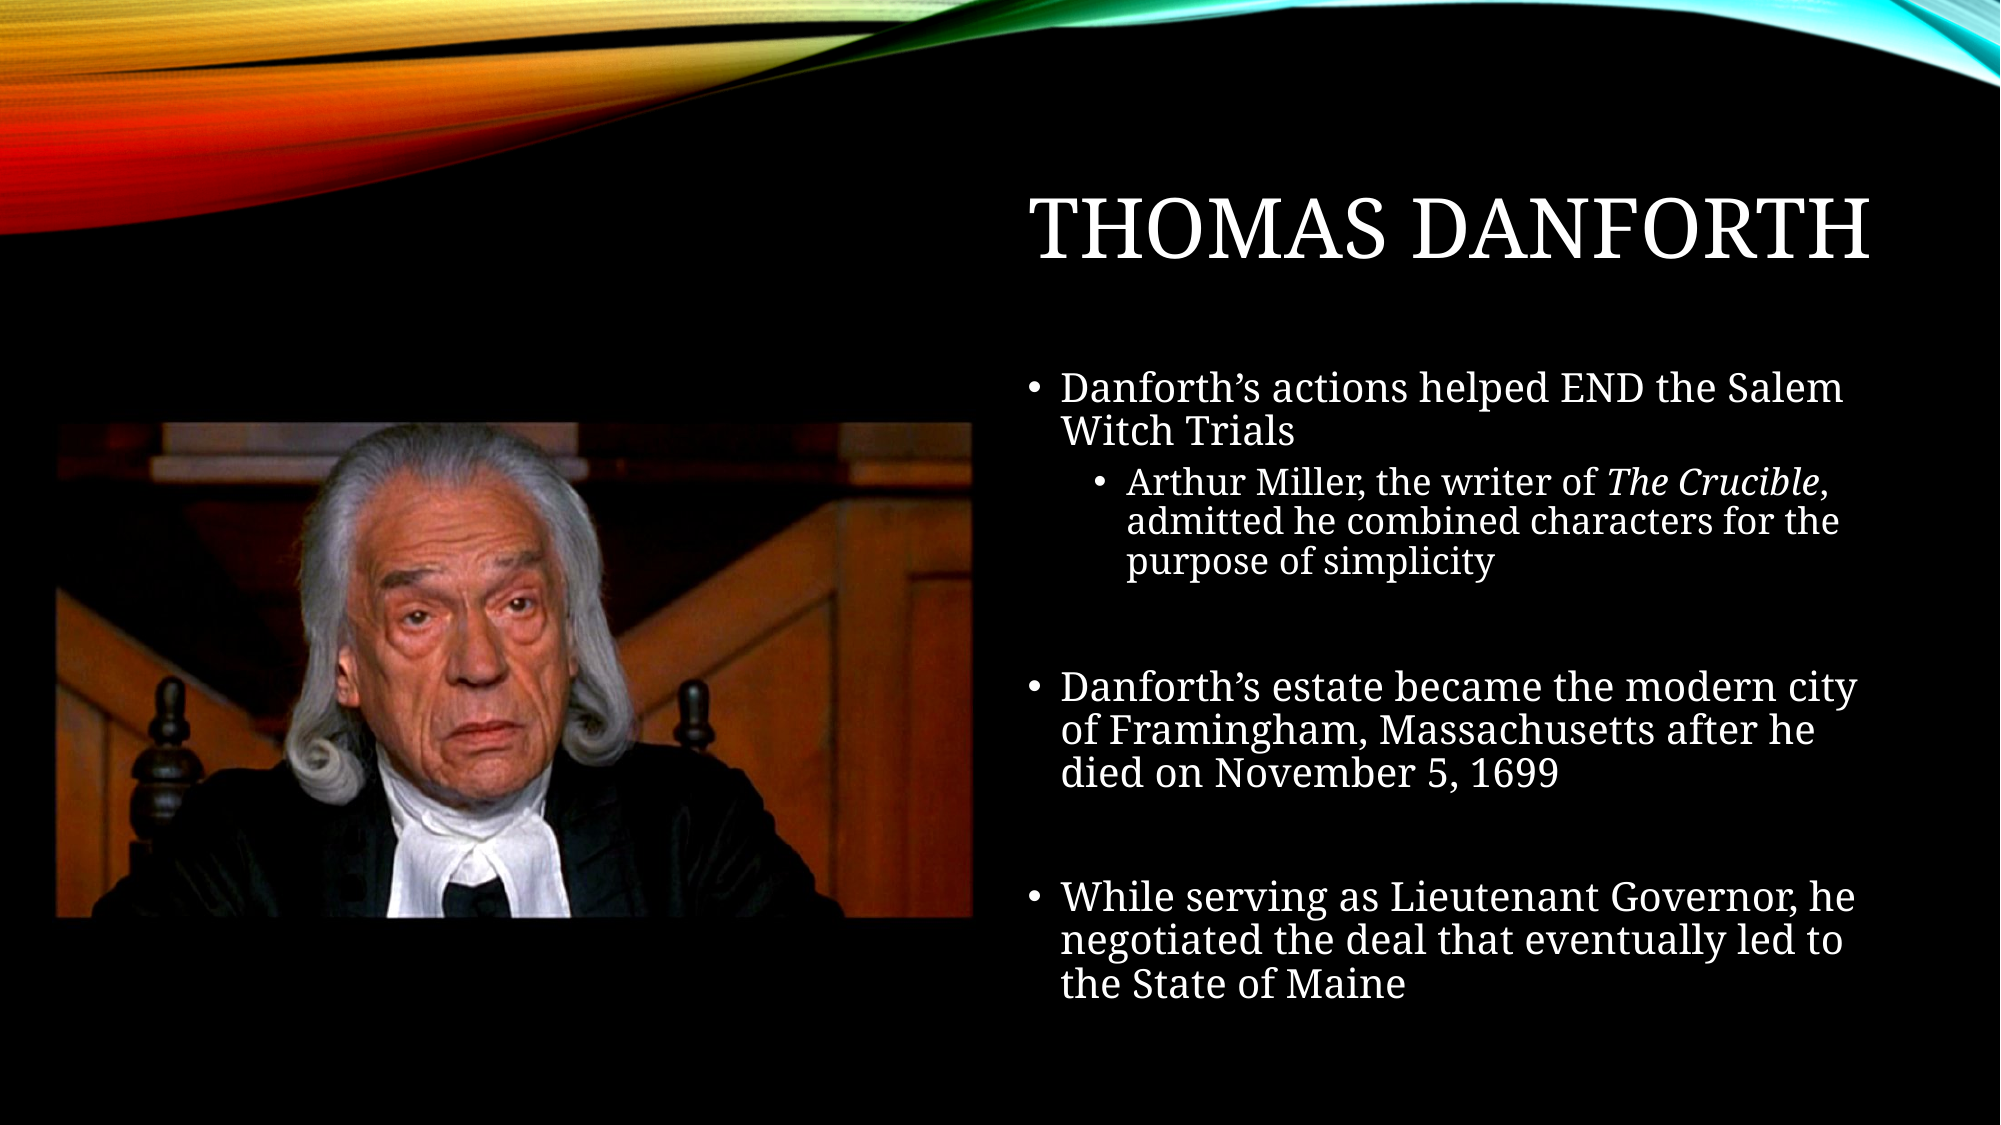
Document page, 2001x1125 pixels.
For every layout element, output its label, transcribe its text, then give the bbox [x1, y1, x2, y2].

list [51, 409, 977, 930]
picture [0, 0, 2000, 237]
title Thomas Danforth [474, 125, 1888, 338]
list Danforth’s actions helped END the Salem Witch Trials Arthur Miller, the writer of The Crucible, admitted he combined characters for the purpose of simplicity Danforth’s estate became the modern city of Framingham, Massachusetts after he died on November 5, 1699 While serving as Lieutenant Governor, he negotiated the deal that eventually led to the State of Maine [1012, 360, 1888, 1021]
